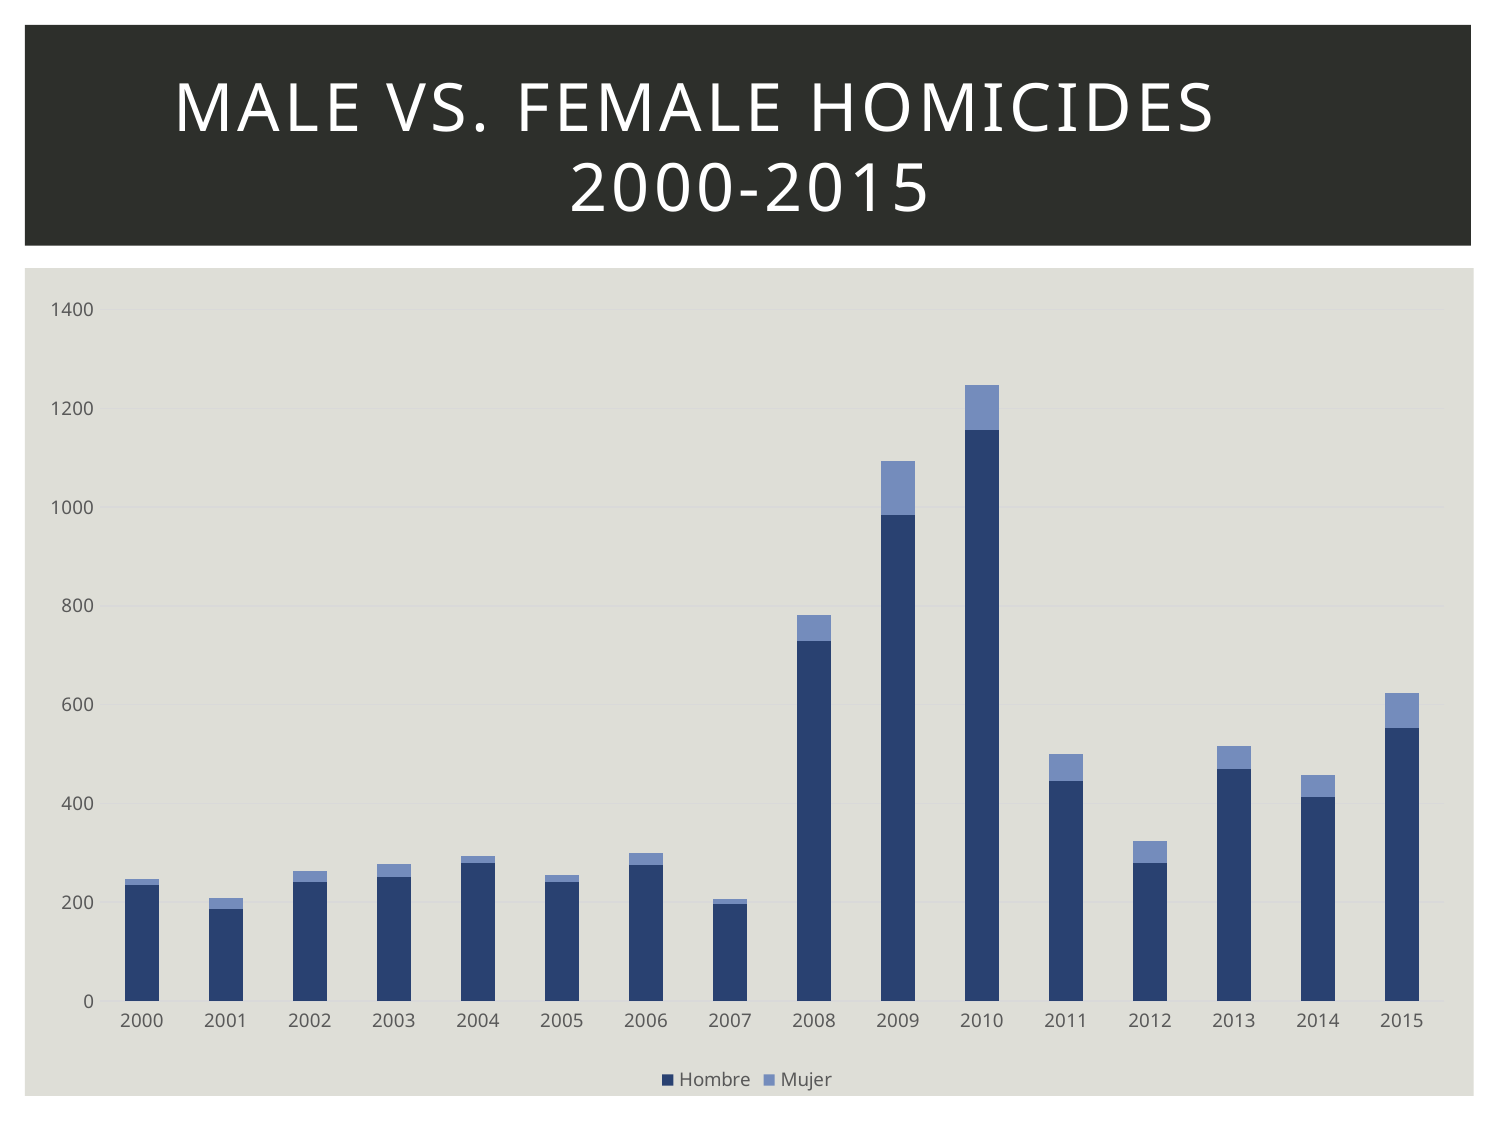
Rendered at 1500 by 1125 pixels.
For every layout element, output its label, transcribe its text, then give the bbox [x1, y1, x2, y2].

chart [21, 279, 1474, 1100]
title Male vs. female homicides 2000-2015 [62, 58, 1438, 232]
